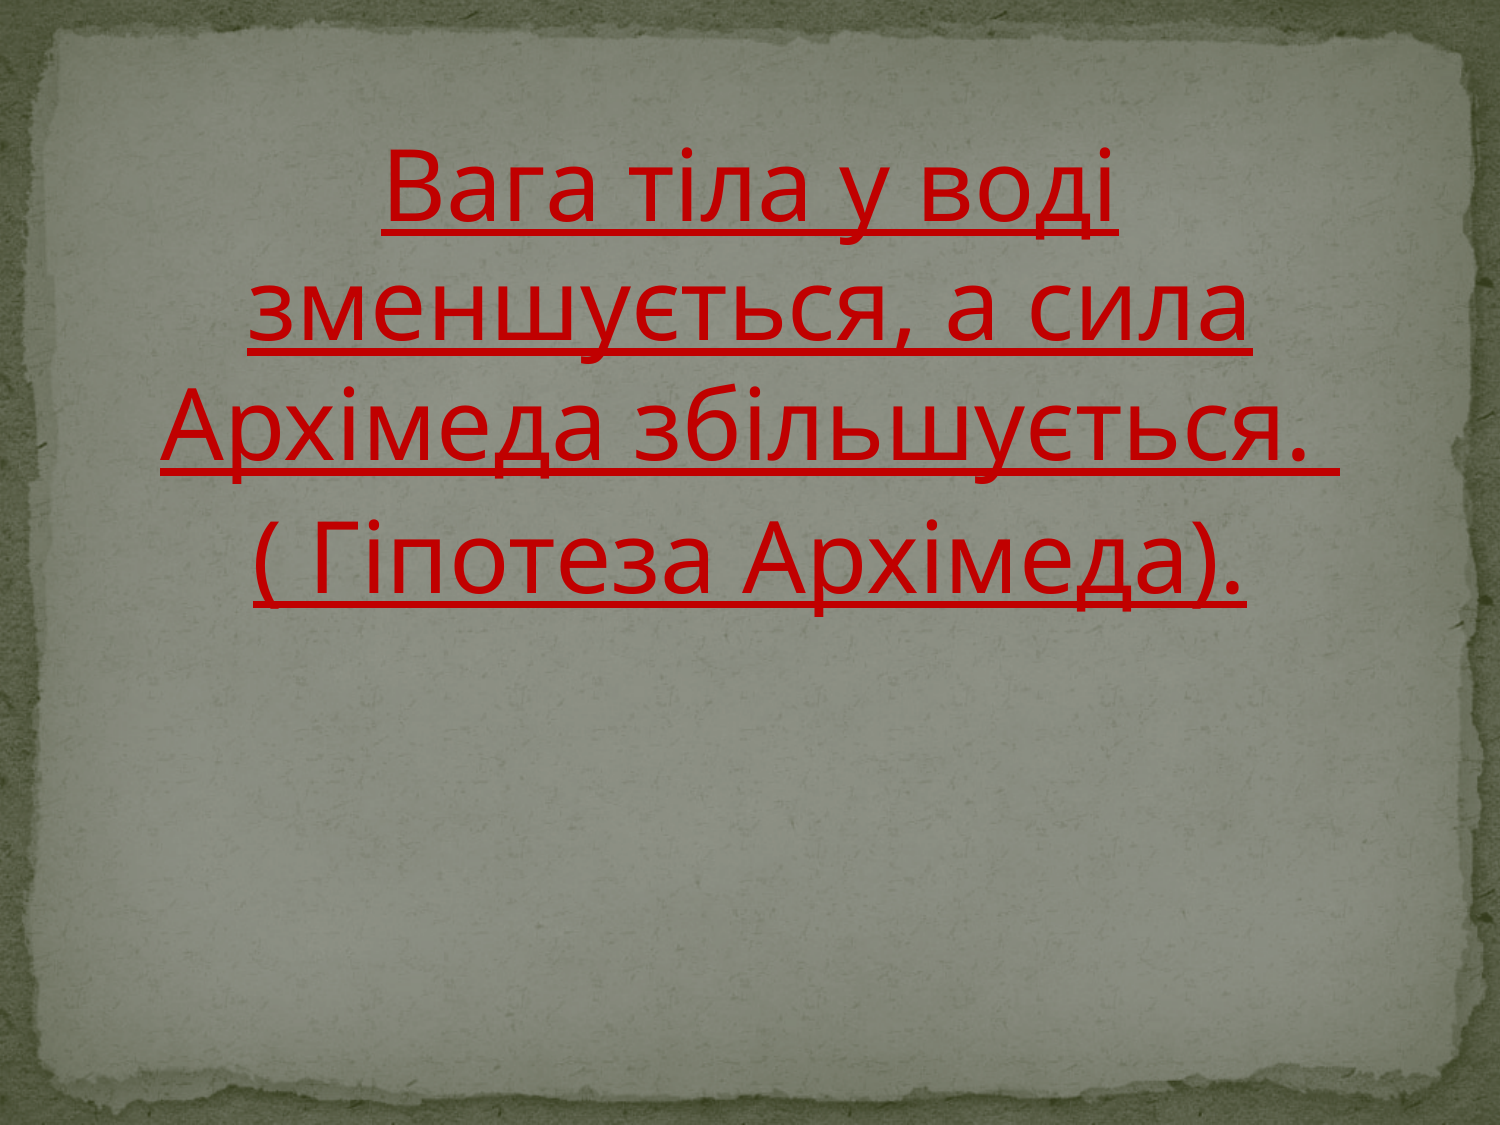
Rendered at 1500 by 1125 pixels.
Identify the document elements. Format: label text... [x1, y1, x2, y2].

list Вага тіла у воді зменшується, а сила Архімеда збільшується. ( Гіпотеза Архімеда). [75, 113, 1425, 864]
